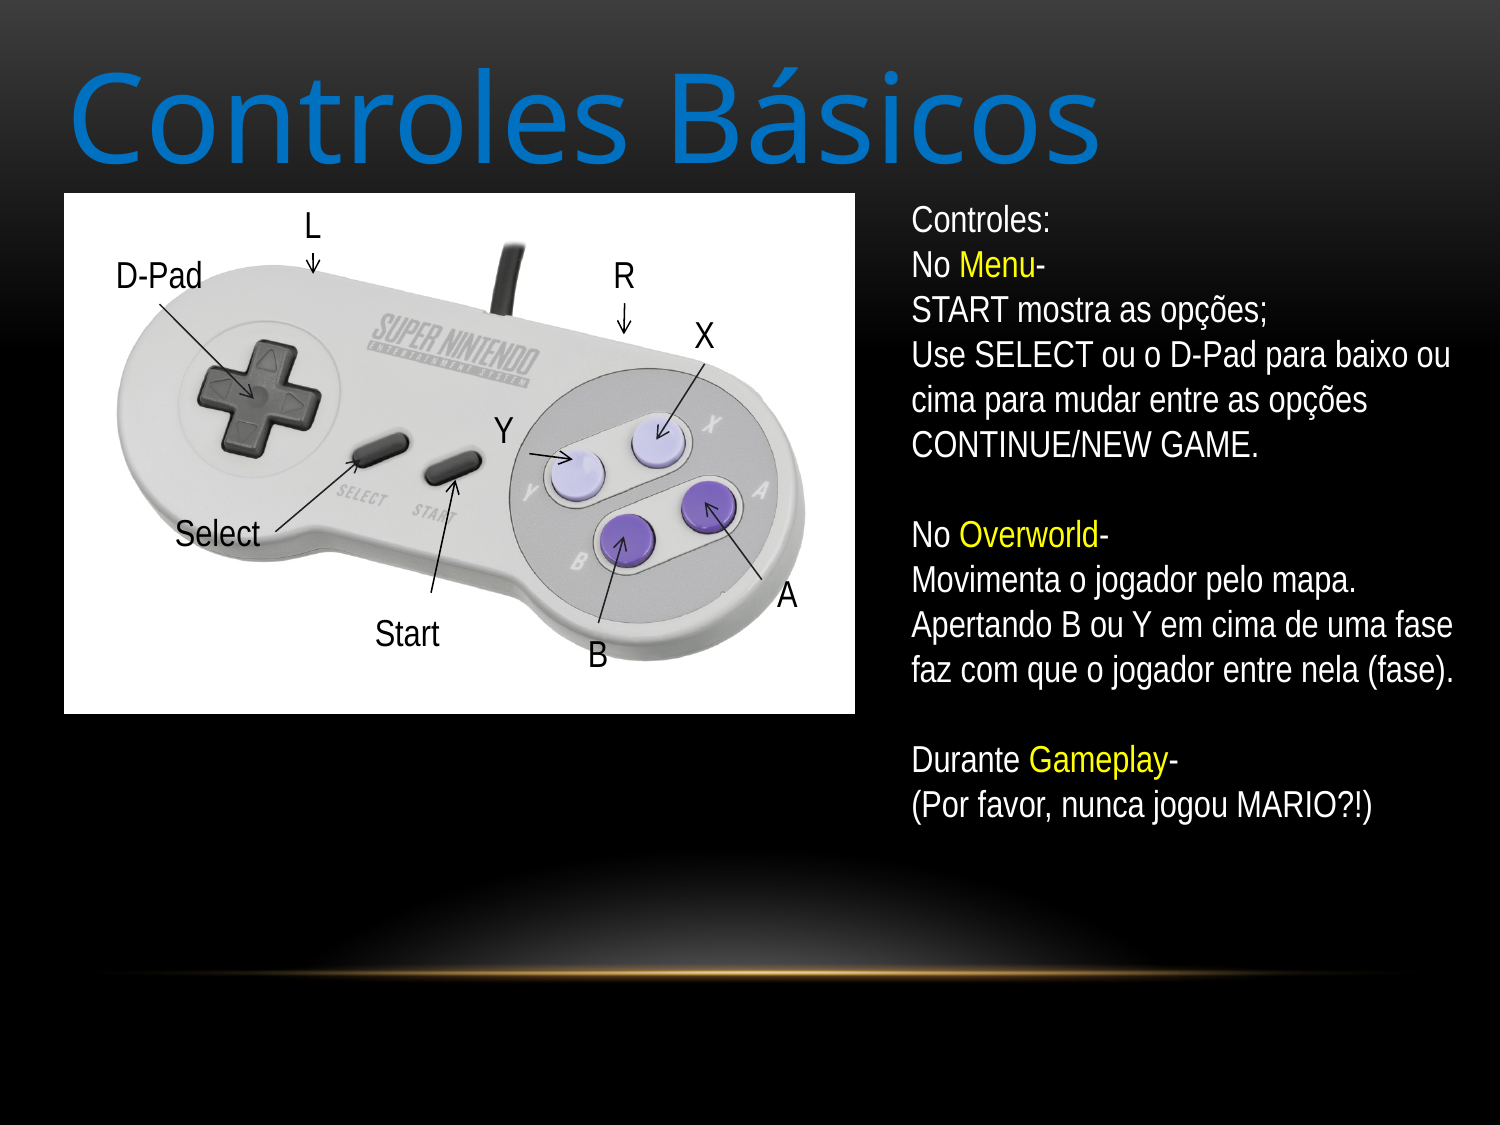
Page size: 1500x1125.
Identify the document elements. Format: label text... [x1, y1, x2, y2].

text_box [159, 303, 255, 400]
text_box Controles: No Menu- START mostra as opções; Use SELECT ou o D-Pad para baixo ou cima para mudar entre as opções CONTINUE/NEW GAME. No Overworld- Movimenta o jogador pelo mapa. Apertando B ou Y em cima de uma fase faz com que o jogador entre nela (fase). Durante Gameplay- (Por favor, nunca jogou MARIO?!) [896, 187, 1470, 878]
text_box Controles Básicos [52, 30, 1119, 196]
picture [0, 0, 1500, 1125]
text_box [656, 364, 705, 440]
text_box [598, 535, 625, 624]
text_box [704, 501, 762, 580]
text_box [276, 459, 361, 533]
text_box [430, 479, 456, 594]
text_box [529, 453, 573, 460]
